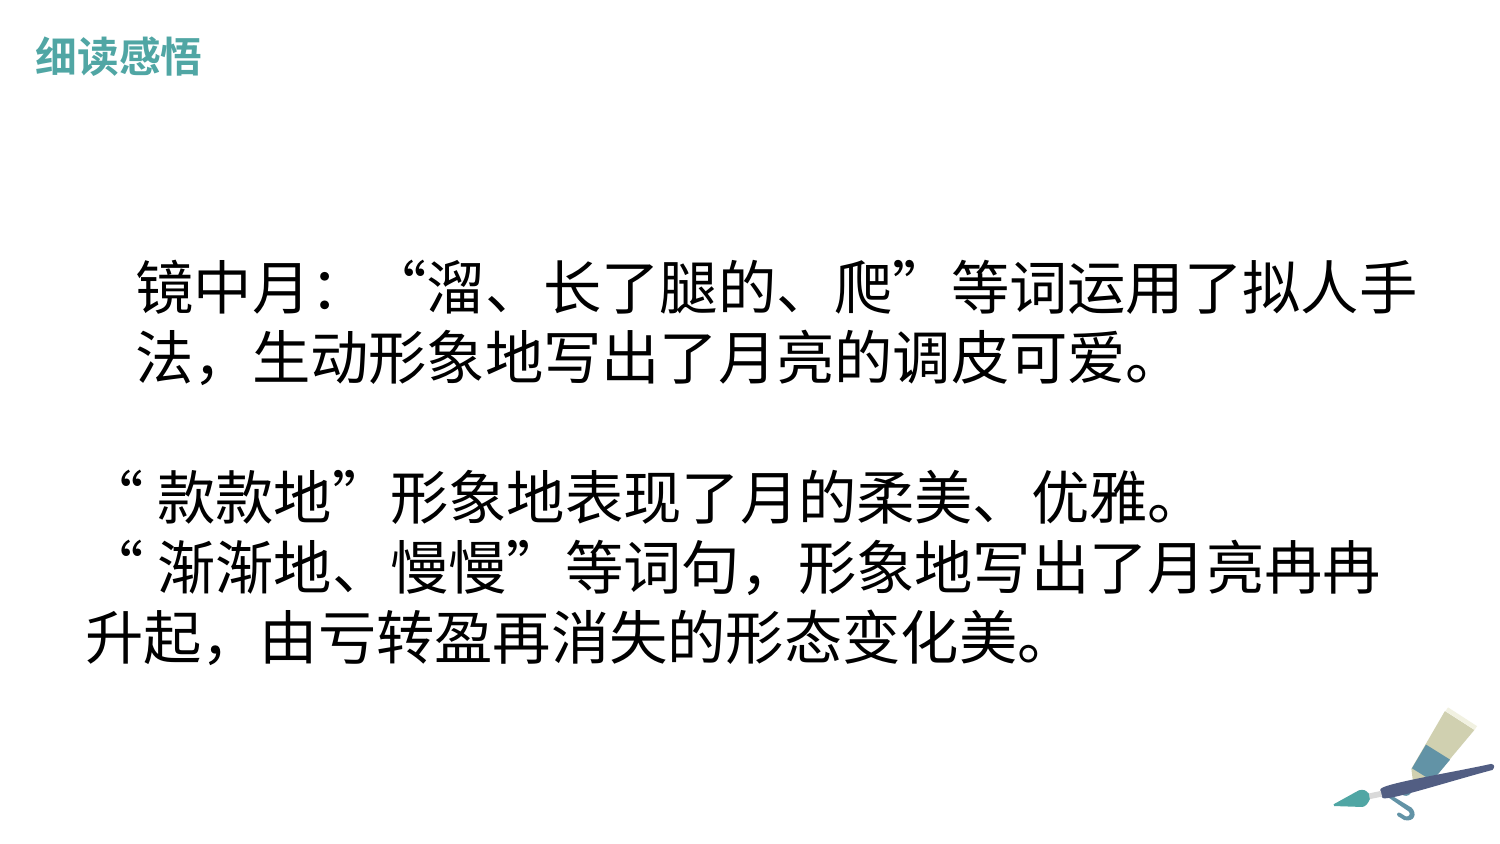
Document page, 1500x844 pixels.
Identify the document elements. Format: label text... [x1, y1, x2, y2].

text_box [1358, 708, 1481, 844]
text_box “款款地”形象地表现了月的柔美、优雅。 “渐渐地、慢慢”等词句，形象地写出了月亮冉冉升起，由亏转盈再消失的形态变化美。 [70, 453, 1407, 679]
text_box 镜中月：“溜、长了腿的、爬”等词运用了拟人手法，生动形象地写出了月亮的调皮可爱。 [120, 243, 1457, 399]
text_box 细读感悟 [24, 25, 261, 87]
